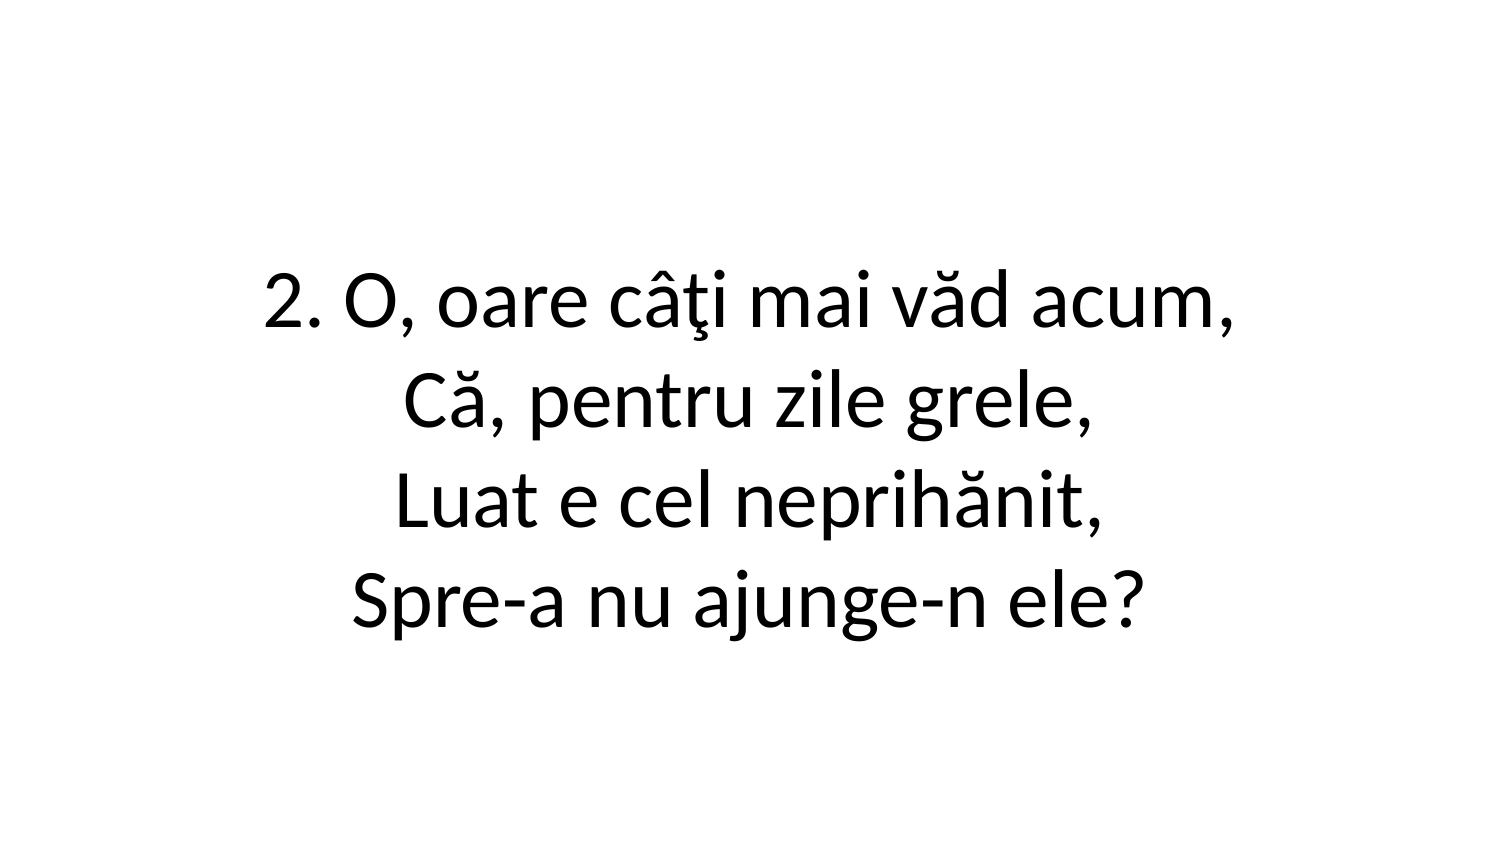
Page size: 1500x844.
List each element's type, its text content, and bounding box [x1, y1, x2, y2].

text_box 2. O, oare câţi mai văd acum, Că, pentru zile grele, Luat e cel neprihănit, Spre-a nu ajunge-n ele? [247, 192, 1253, 652]
